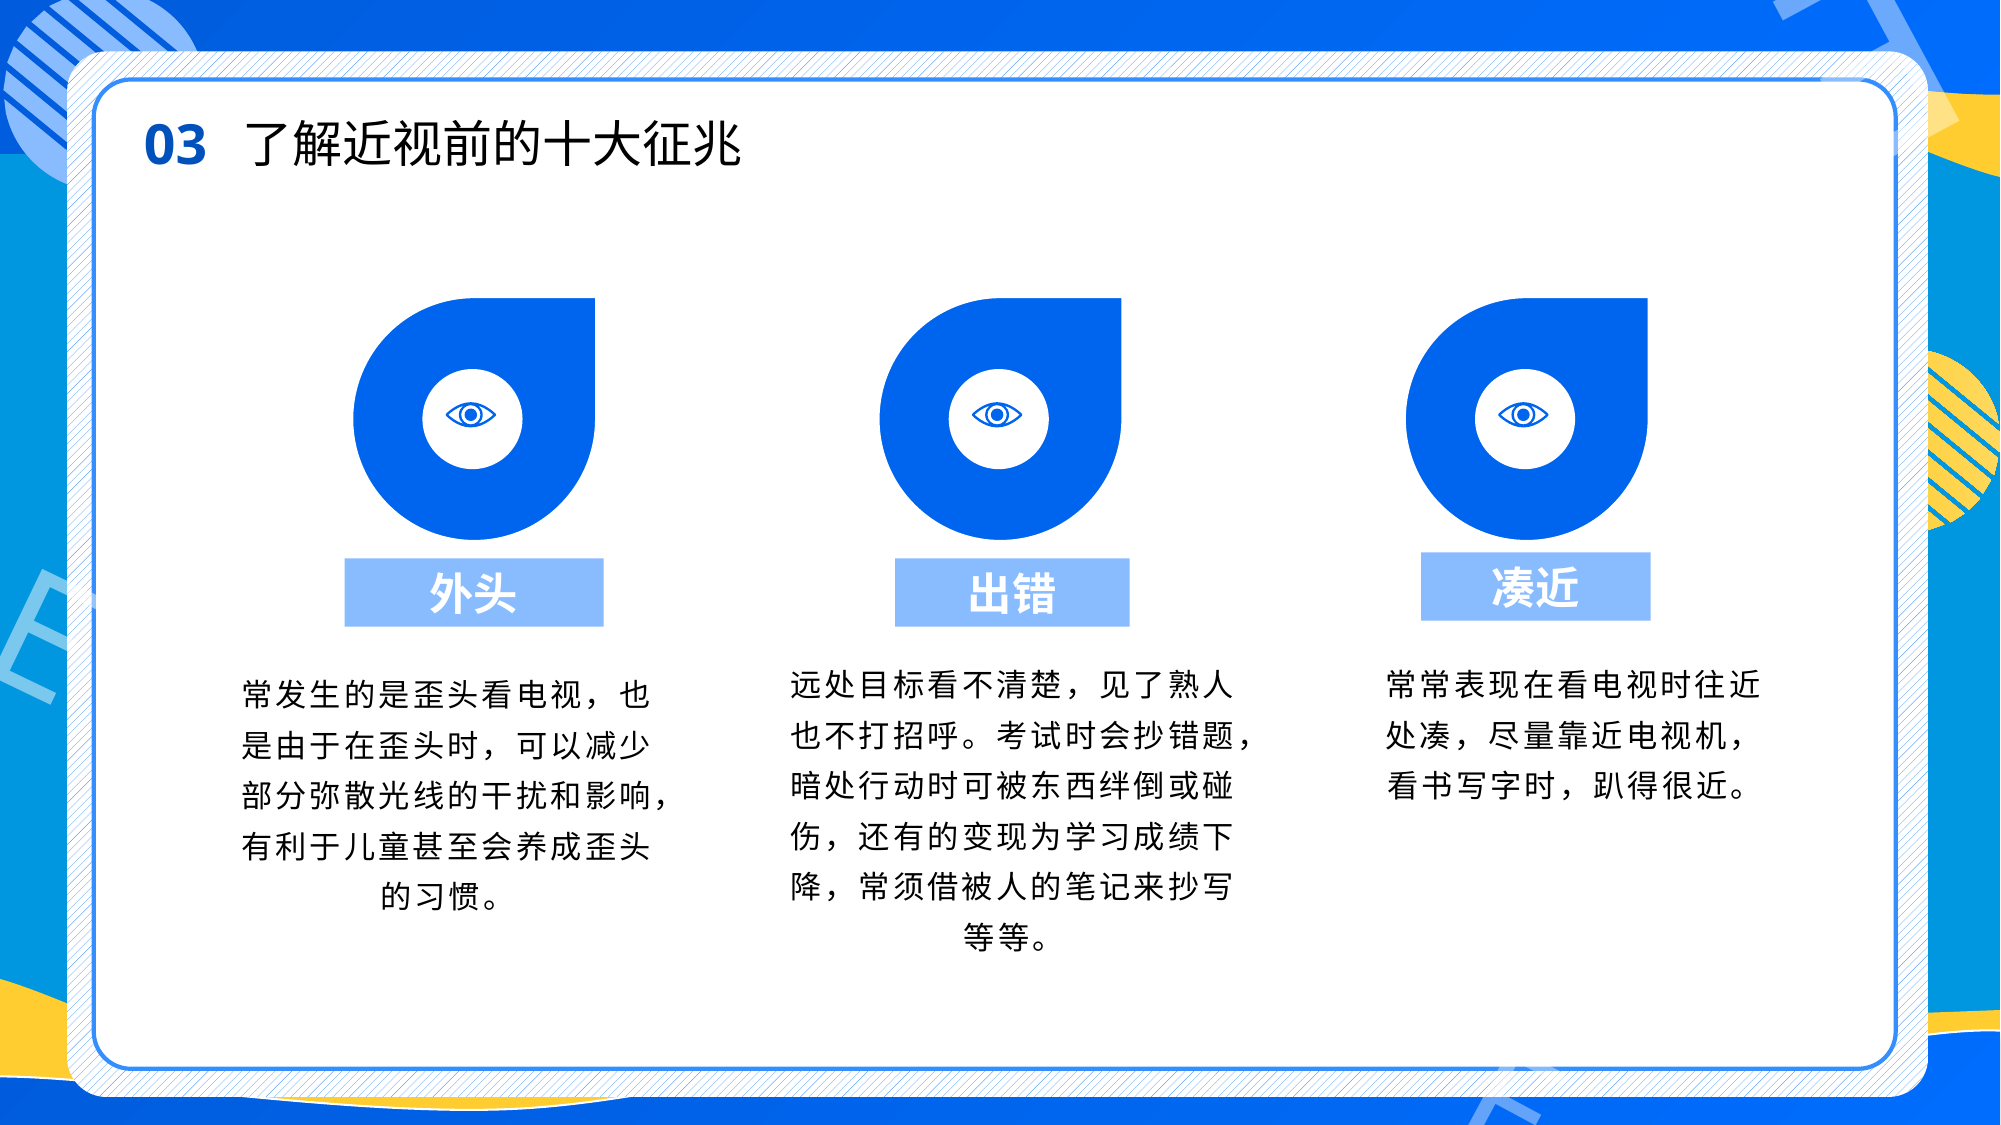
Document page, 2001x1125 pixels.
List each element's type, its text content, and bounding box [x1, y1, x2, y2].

text_box 外头 [344, 558, 604, 627]
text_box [1402, 294, 1651, 544]
text_box 常发生的是歪头看电视，也是由于在歪头时，可以减少部分弥散光线的干扰和影响，有利于儿童甚至会养成歪头的习惯。 [225, 655, 670, 923]
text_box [349, 294, 599, 544]
text_box 出错 [895, 558, 1130, 627]
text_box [876, 294, 1125, 544]
text_box 常常表现在看电视时往近处凑，尽量靠近电视机，看书写字时，趴得很近。 [1358, 645, 1792, 812]
text_box 凑近 [1421, 552, 1651, 621]
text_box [125, 101, 800, 185]
text_box 远处目标看不清楚，见了熟人也不打招呼。考试时会抄错题，暗处行动时可被东西绊倒或碰伤，还有的变现为学习成绩下降，常须借被人的笔记来抄写等等。 [774, 645, 1253, 964]
